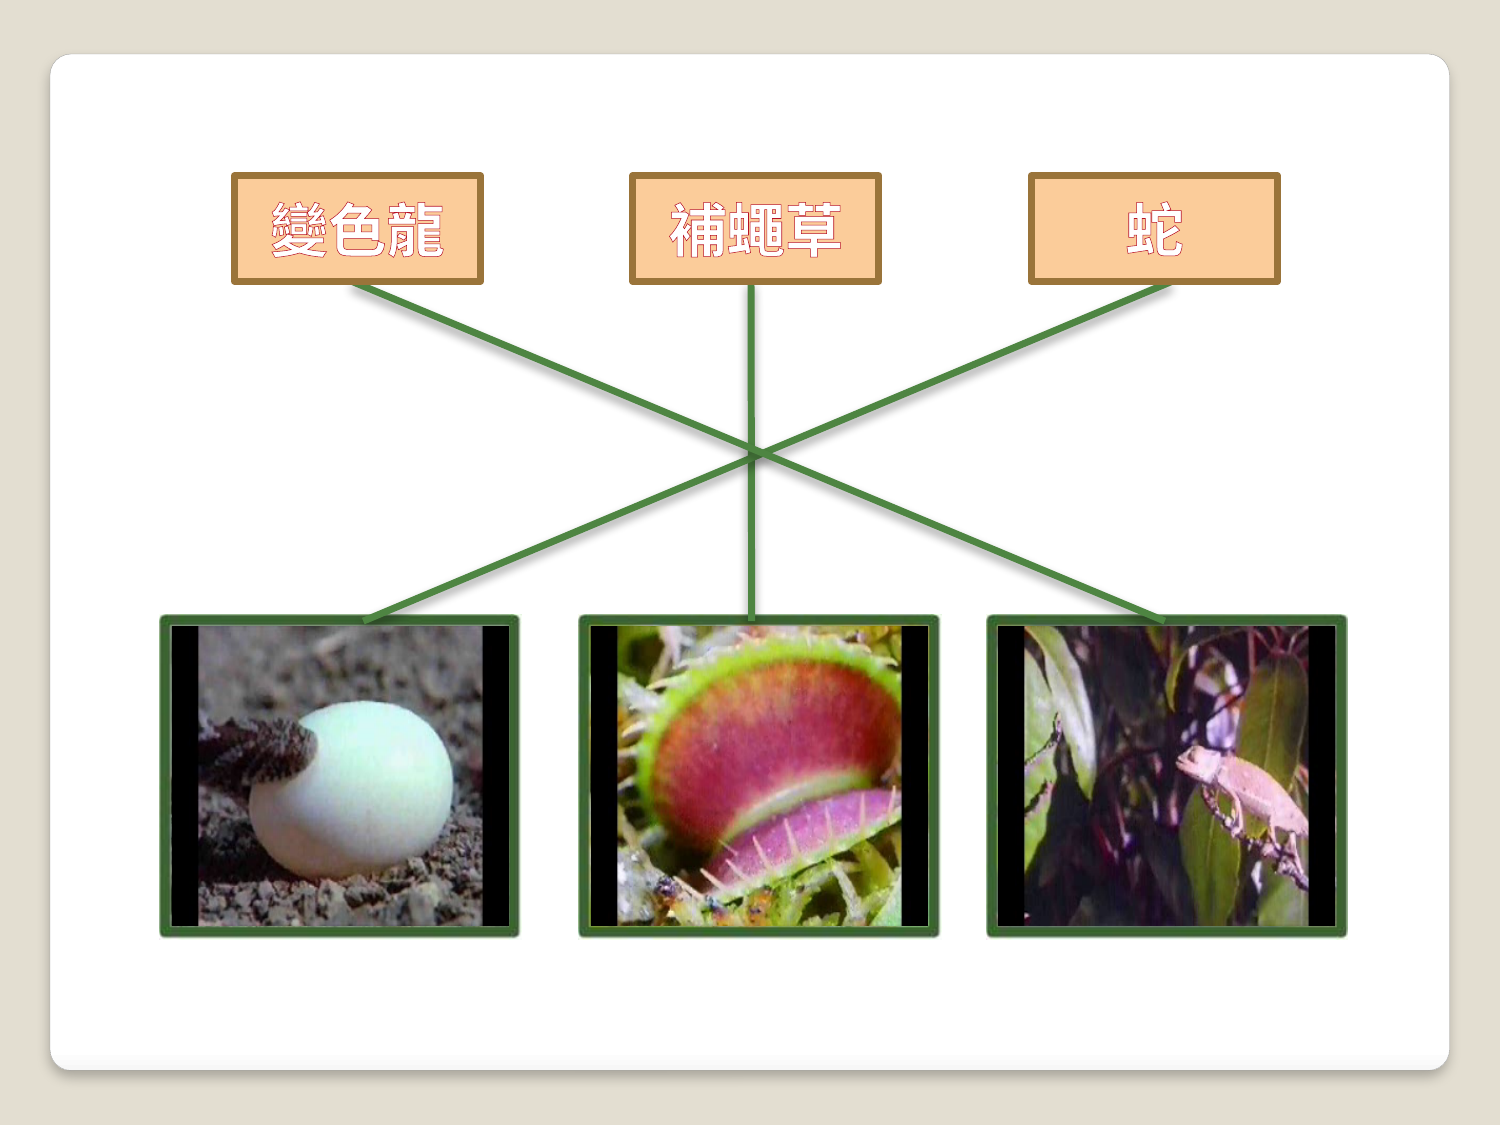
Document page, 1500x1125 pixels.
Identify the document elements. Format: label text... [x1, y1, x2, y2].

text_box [997, 625, 1336, 927]
picture [578, 622, 942, 940]
picture [985, 613, 1348, 940]
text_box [597, 46, 938, 279]
text_box 變色龍 [231, 172, 484, 285]
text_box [590, 625, 929, 927]
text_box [170, 625, 510, 927]
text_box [351, 280, 1166, 622]
picture [159, 613, 523, 940]
text_box 蛇 [1028, 172, 1281, 285]
